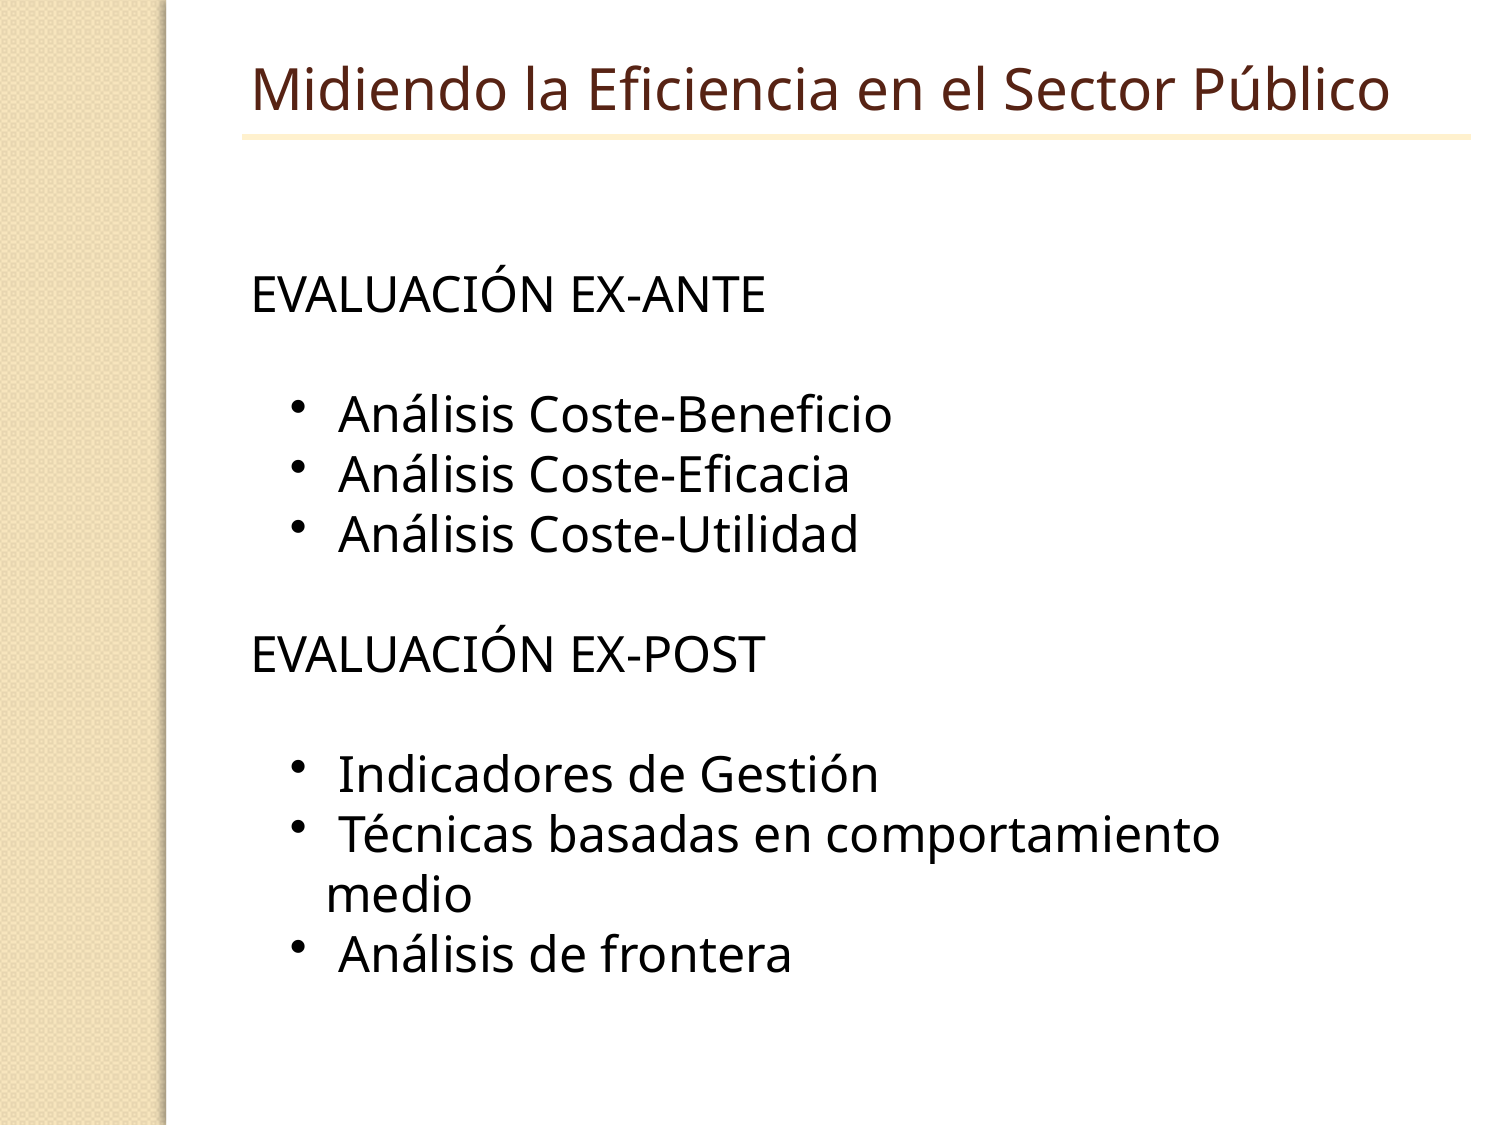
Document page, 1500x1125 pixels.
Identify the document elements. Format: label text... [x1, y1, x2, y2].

text_box EVALUACIÓN EX-ANTE Análisis Coste-Beneficio Análisis Coste-Eficacia Análisis Coste-Utilidad EVALUACIÓN EX-POST Indicadores de Gestión Técnicas basadas en comportamiento medio Análisis de frontera [235, 255, 1363, 1125]
text_box [172, 74, 1350, 150]
text_box Midiendo la Eficiencia en el Sector Público [235, 45, 1466, 138]
